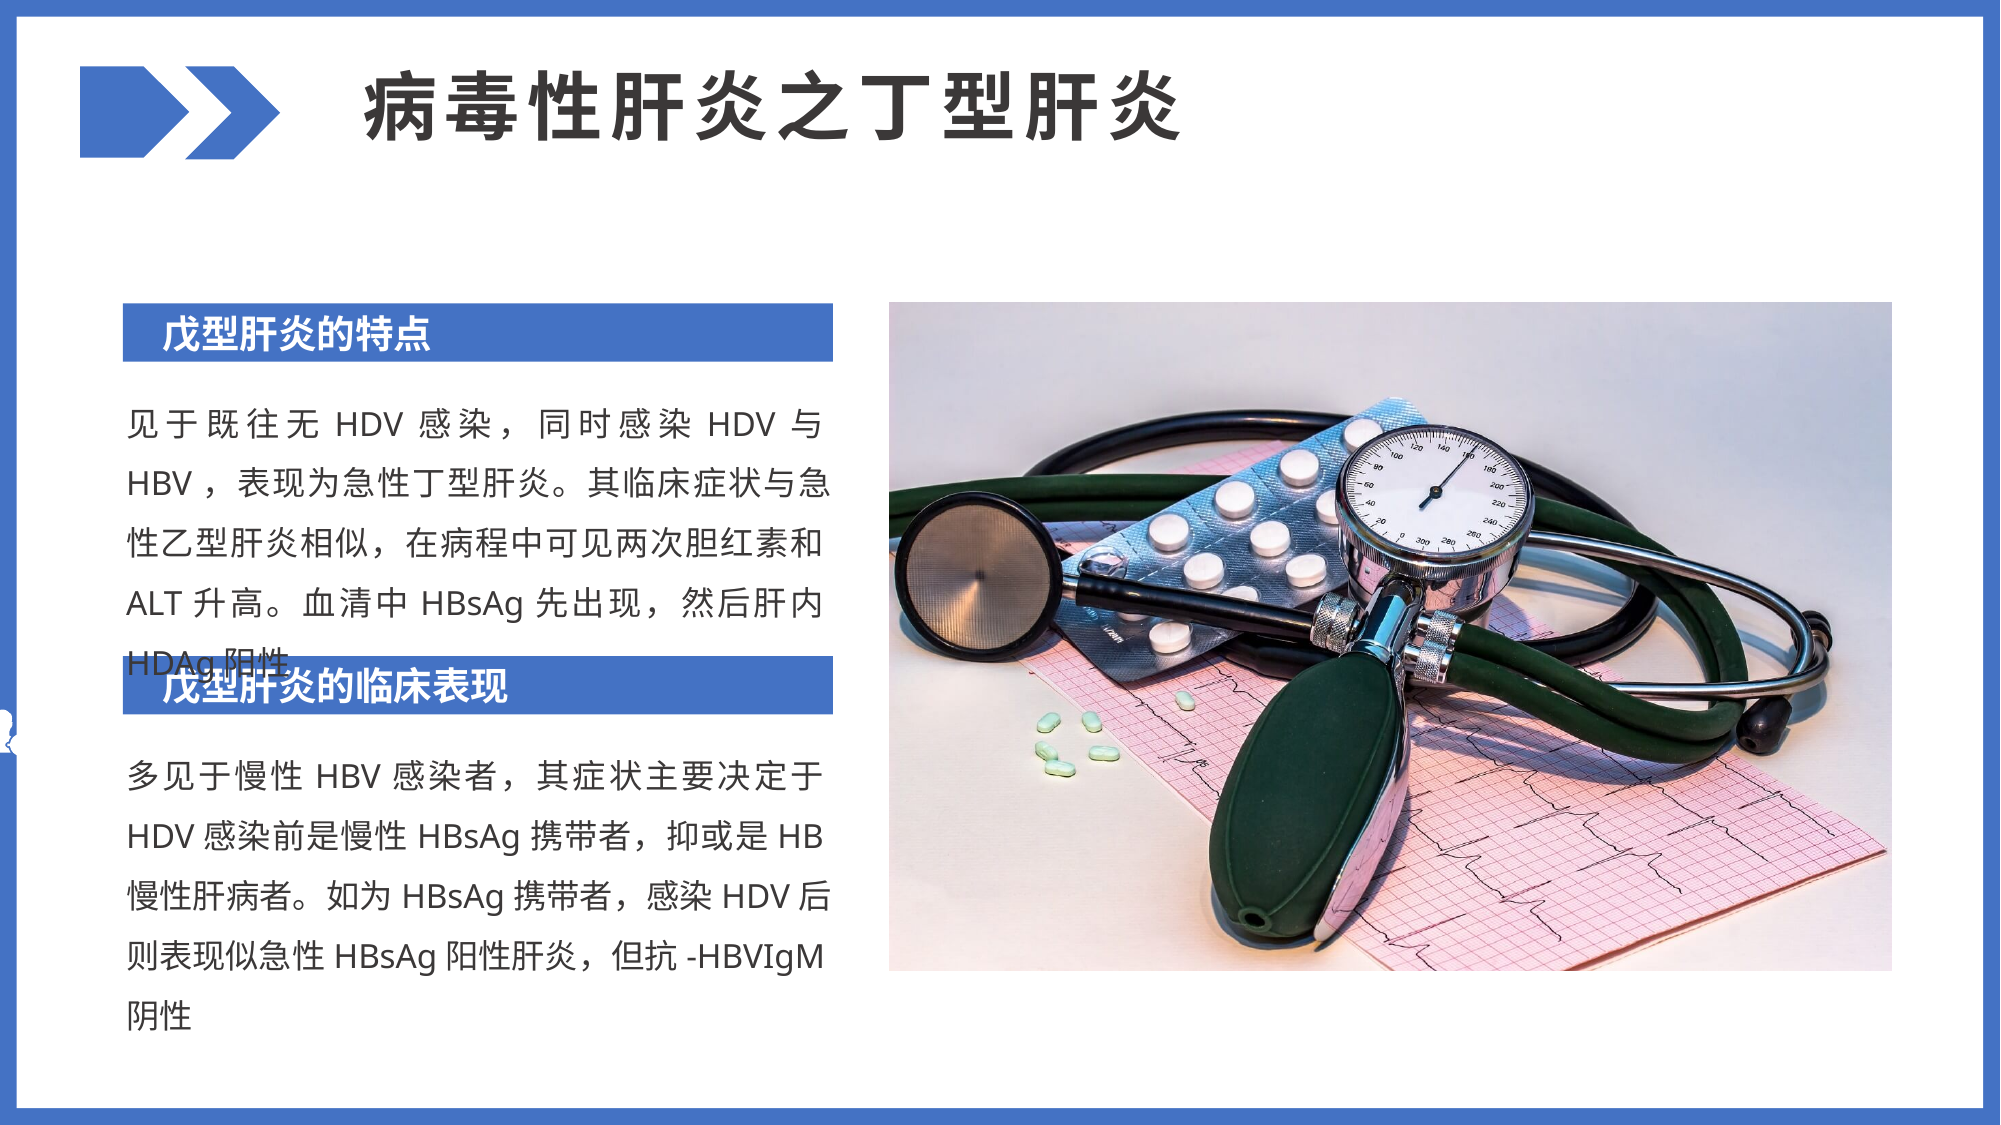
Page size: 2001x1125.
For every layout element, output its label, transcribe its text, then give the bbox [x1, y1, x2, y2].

text_box 病毒性肝炎之丁型肝炎 [347, 52, 1286, 157]
picture [889, 302, 1892, 971]
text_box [0, 303, 871, 953]
